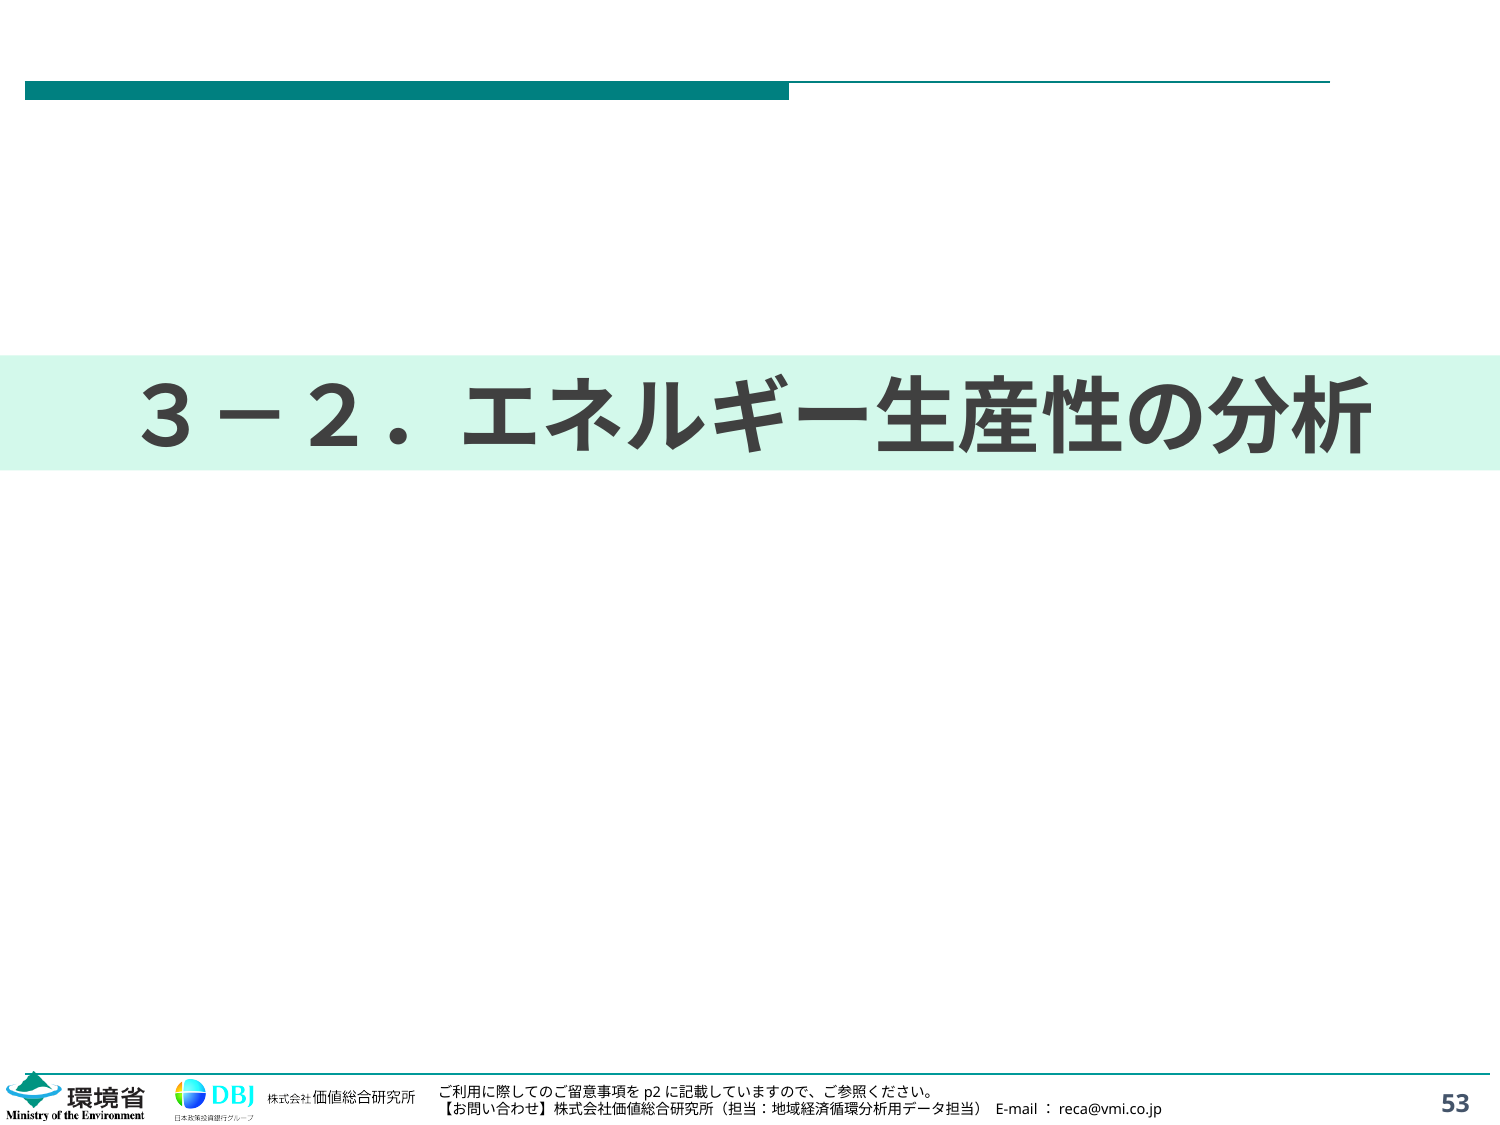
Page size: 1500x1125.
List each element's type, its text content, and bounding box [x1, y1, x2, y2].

slide_number 53 [1411, 1079, 1500, 1122]
text_box ３－２．エネルギー生産性の分析 [0, 355, 1500, 471]
picture [2, 1071, 148, 1125]
picture [171, 1075, 419, 1125]
